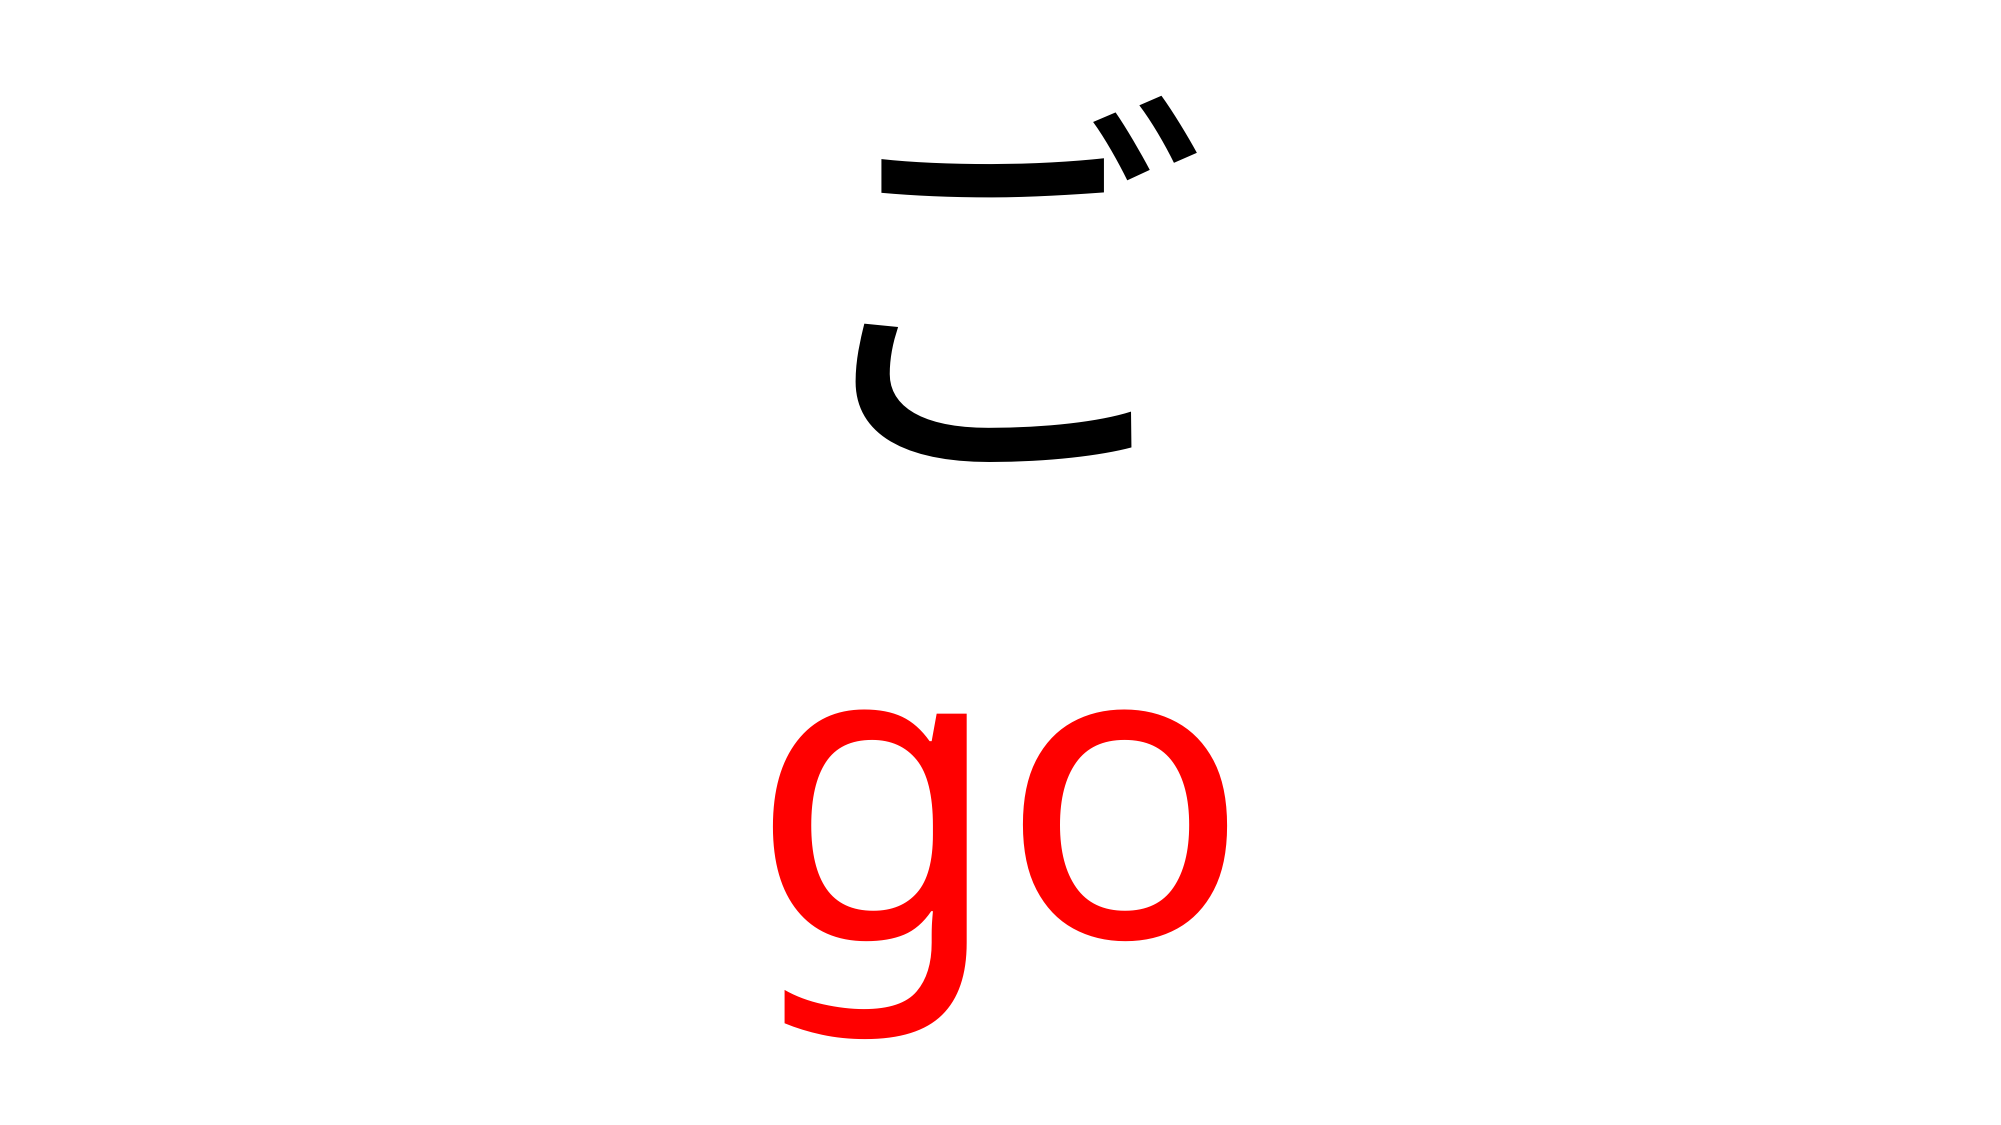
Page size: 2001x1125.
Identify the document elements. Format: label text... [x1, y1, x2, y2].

text_box go [249, 562, 1750, 1036]
title ご [249, 71, 1750, 545]
